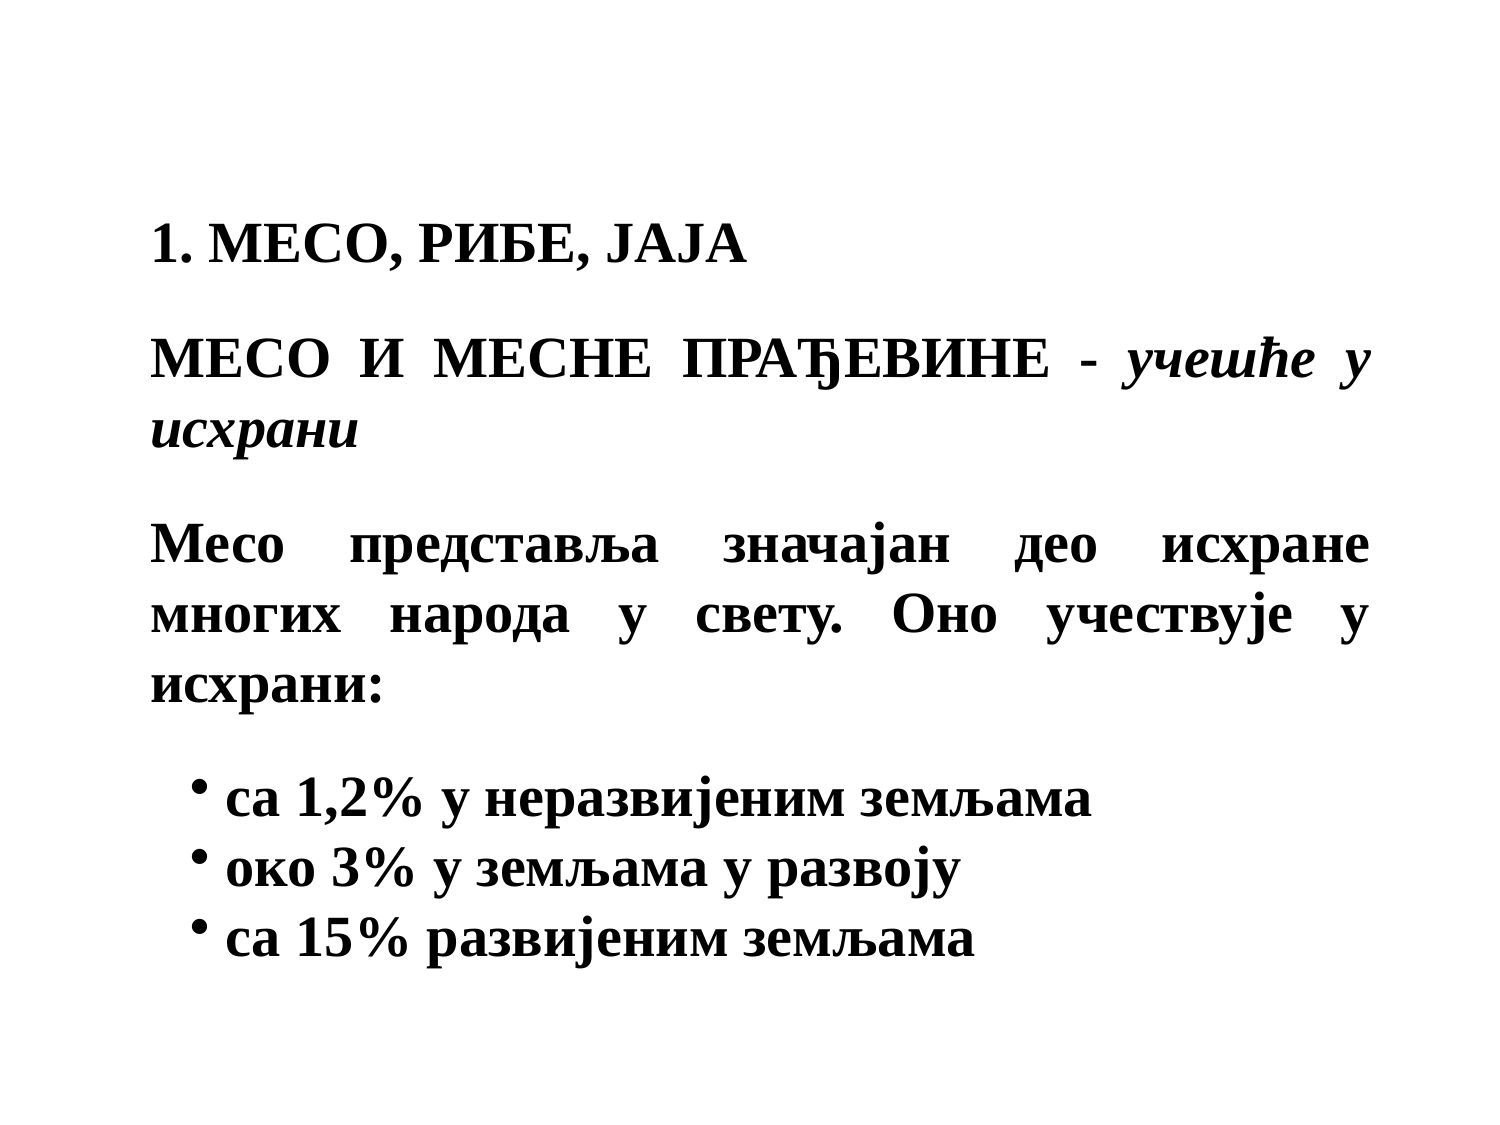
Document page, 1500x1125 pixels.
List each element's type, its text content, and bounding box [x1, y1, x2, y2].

text_box 1. МЕСО, РИБЕ, ЈАЈА МЕСО И МЕСНЕ ПРАЂЕВИНЕ - учешће у исхрани Месо представља значајан део исхране многих народа у свету. Оно учествује у исхрани: са 1,2% у неразвијеним земљама око 3% у земљама у развоју са 15% развијеним земљама [135, 196, 1386, 976]
